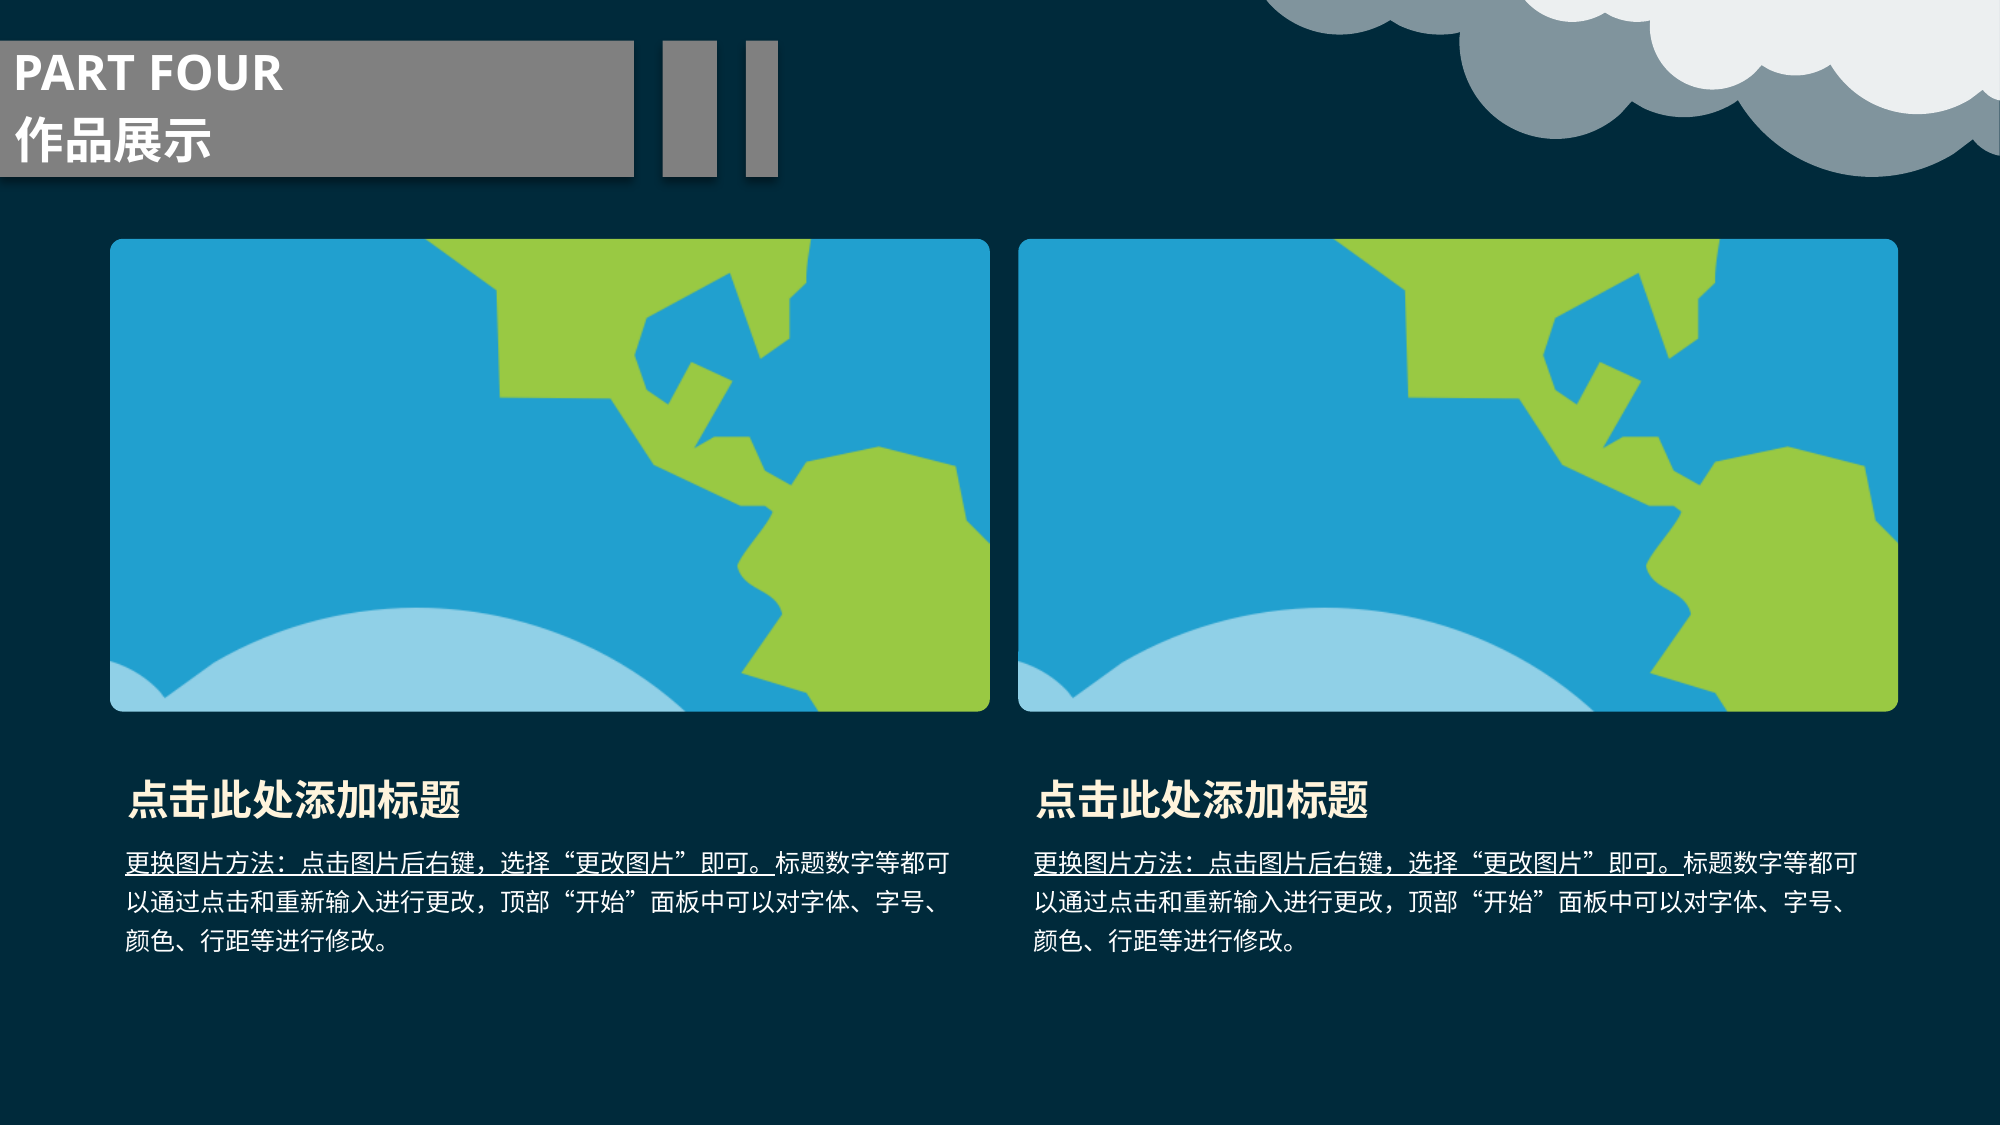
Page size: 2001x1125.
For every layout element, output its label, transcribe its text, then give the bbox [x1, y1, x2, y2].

text_box 更换图片方法：点击图片后右键，选择“更改图片”即可。标题数字等都可以通过点击和重新输入进行更改，顶部“开始”面板中可以对字体、字号、颜色、行距等进行修改。 [1018, 830, 1899, 963]
list PART FOUR [0, 40, 634, 108]
text_box 更换图片方法：点击图片后右键，选择“更改图片”即可。标题数字等都可以通过点击和重新输入进行更改，顶部“开始”面板中可以对字体、字号、颜色、行距等进行修改。 [110, 830, 990, 963]
picture [111, 239, 989, 711]
picture [1019, 239, 1898, 711]
text_box 点击此处添加标题 [112, 766, 505, 832]
text_box 点击此处添加标题 [1020, 766, 1414, 832]
list 作品展示 [0, 108, 634, 177]
